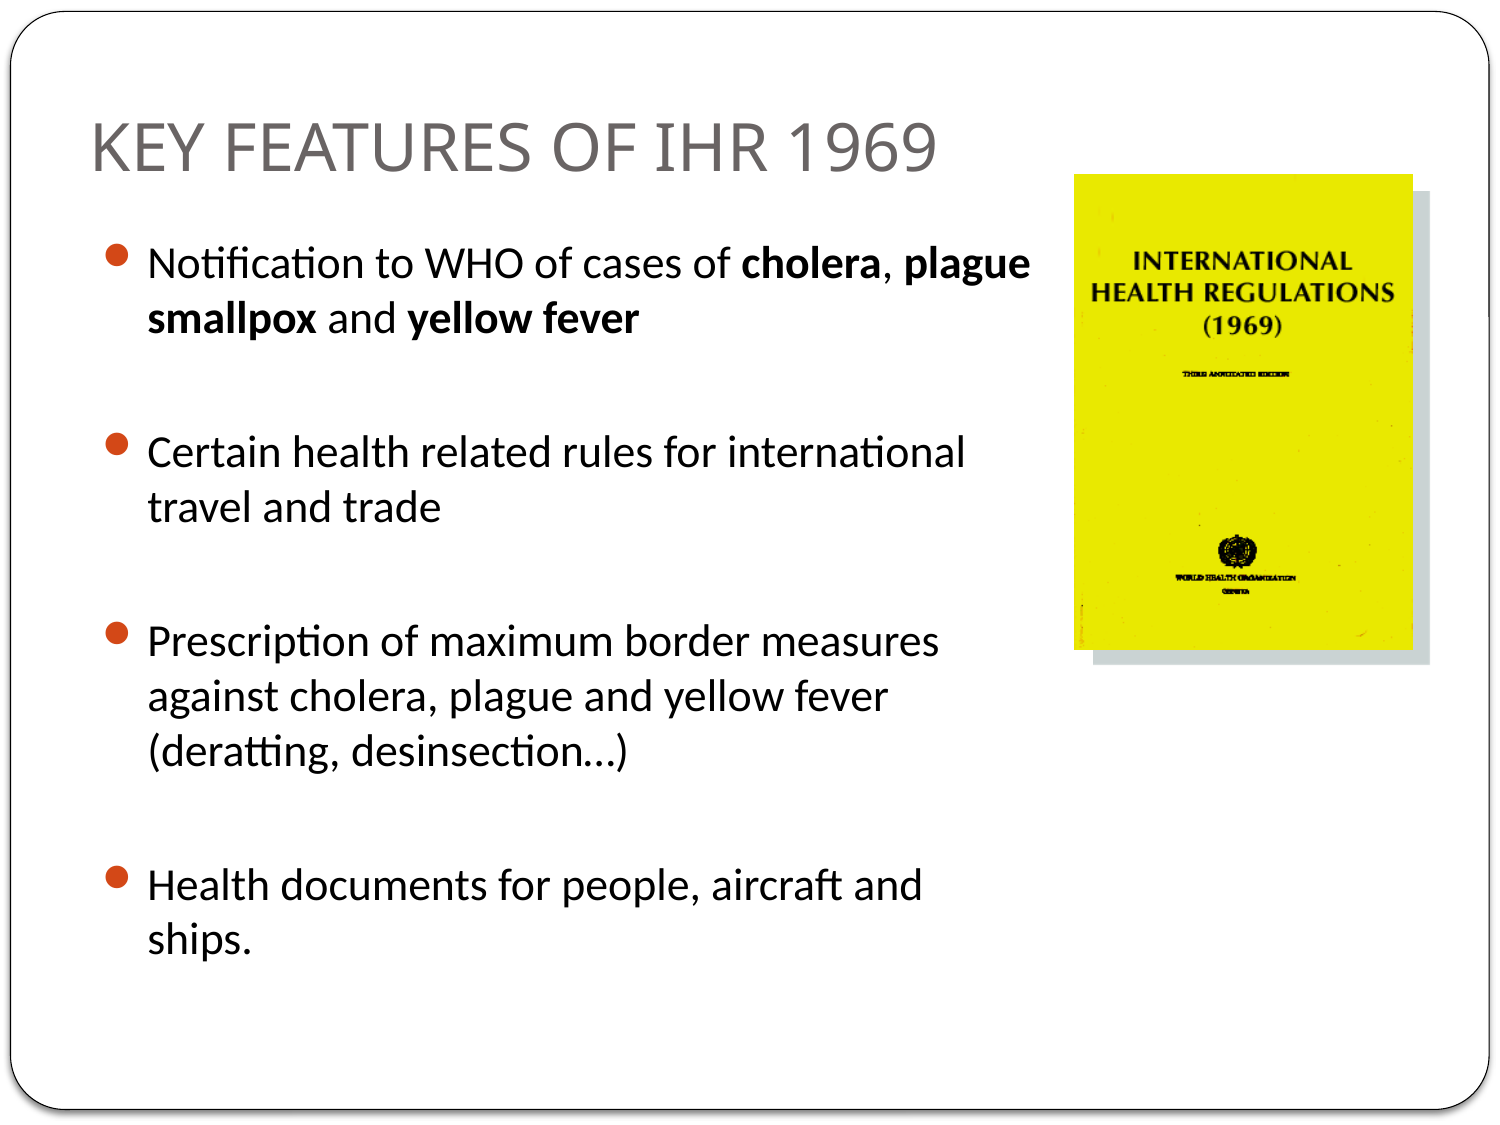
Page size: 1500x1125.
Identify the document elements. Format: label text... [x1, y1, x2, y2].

list Notification to WHO of cases of cholera, plague smallpox and yellow fever Certain health related rules for international travel and trade Prescription of maximum border measures against cholera, plague and yellow fever (deratting, desinsection…) Health documents for people, aircraft and ships. [87, 224, 1050, 1005]
picture [1074, 174, 1413, 651]
title KEY FEATURES OF IHR 1969 [75, 45, 1425, 200]
